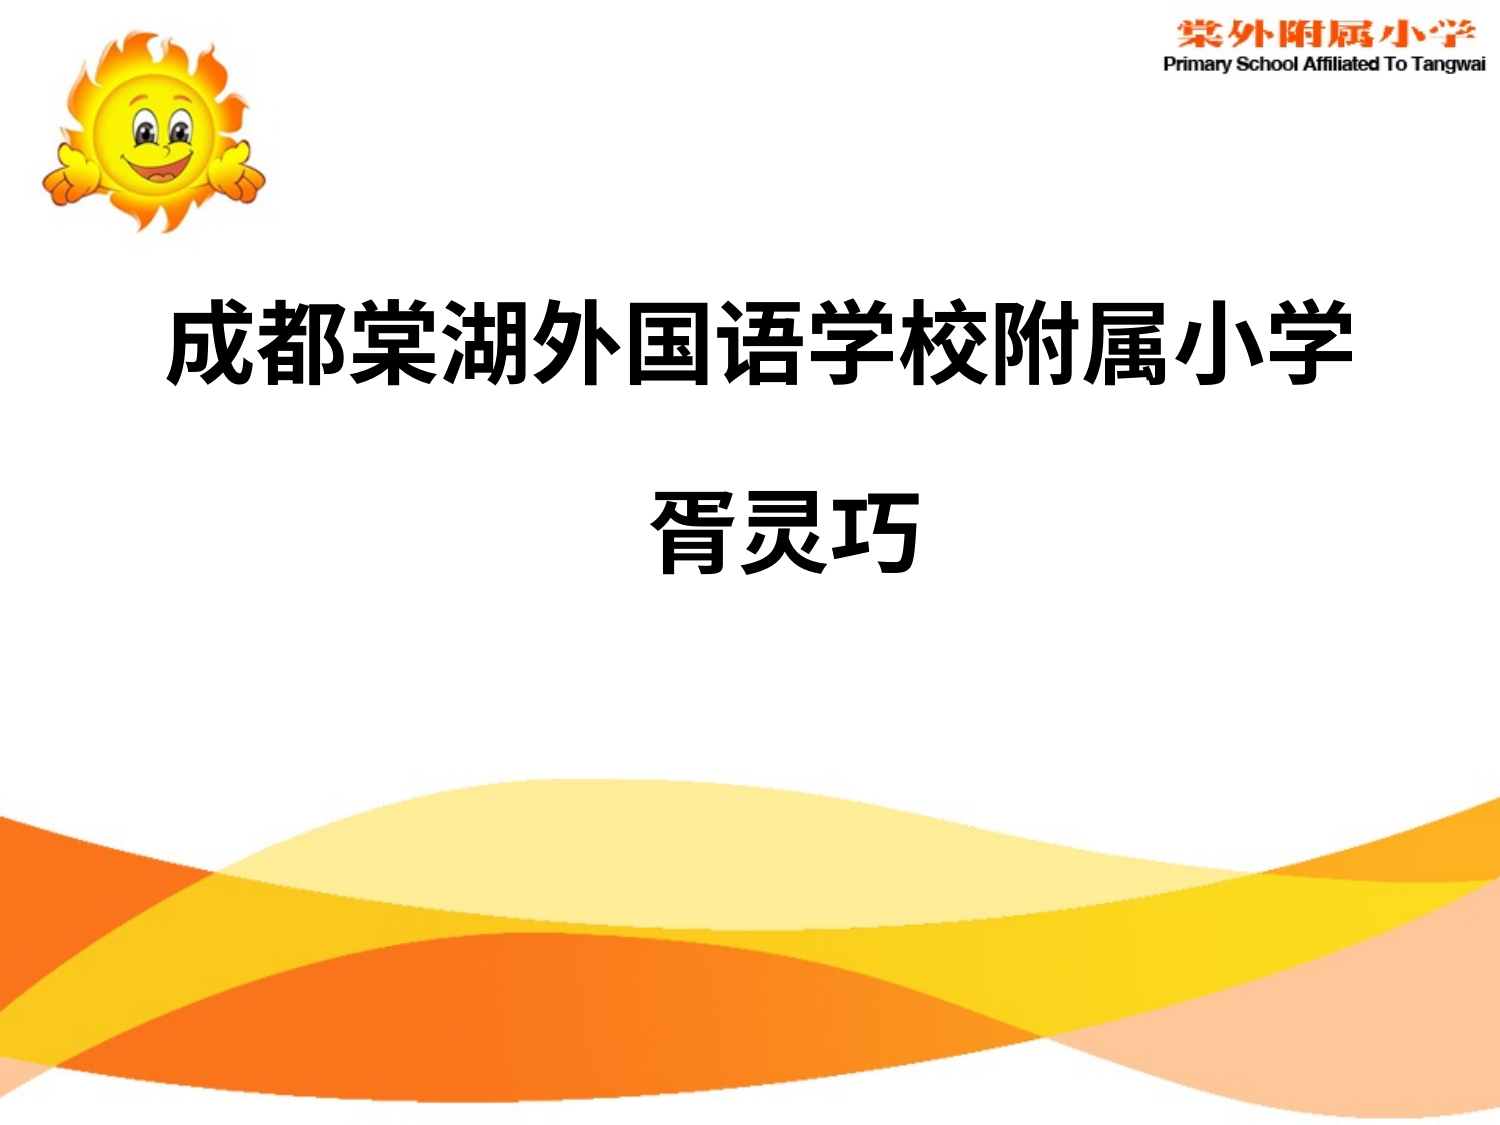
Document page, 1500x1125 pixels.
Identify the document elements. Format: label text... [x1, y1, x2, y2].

text_box 胥灵巧 [632, 467, 938, 593]
picture [0, 0, 1500, 1125]
text_box 成都棠湖外国语学校附属小学 [149, 278, 1373, 404]
